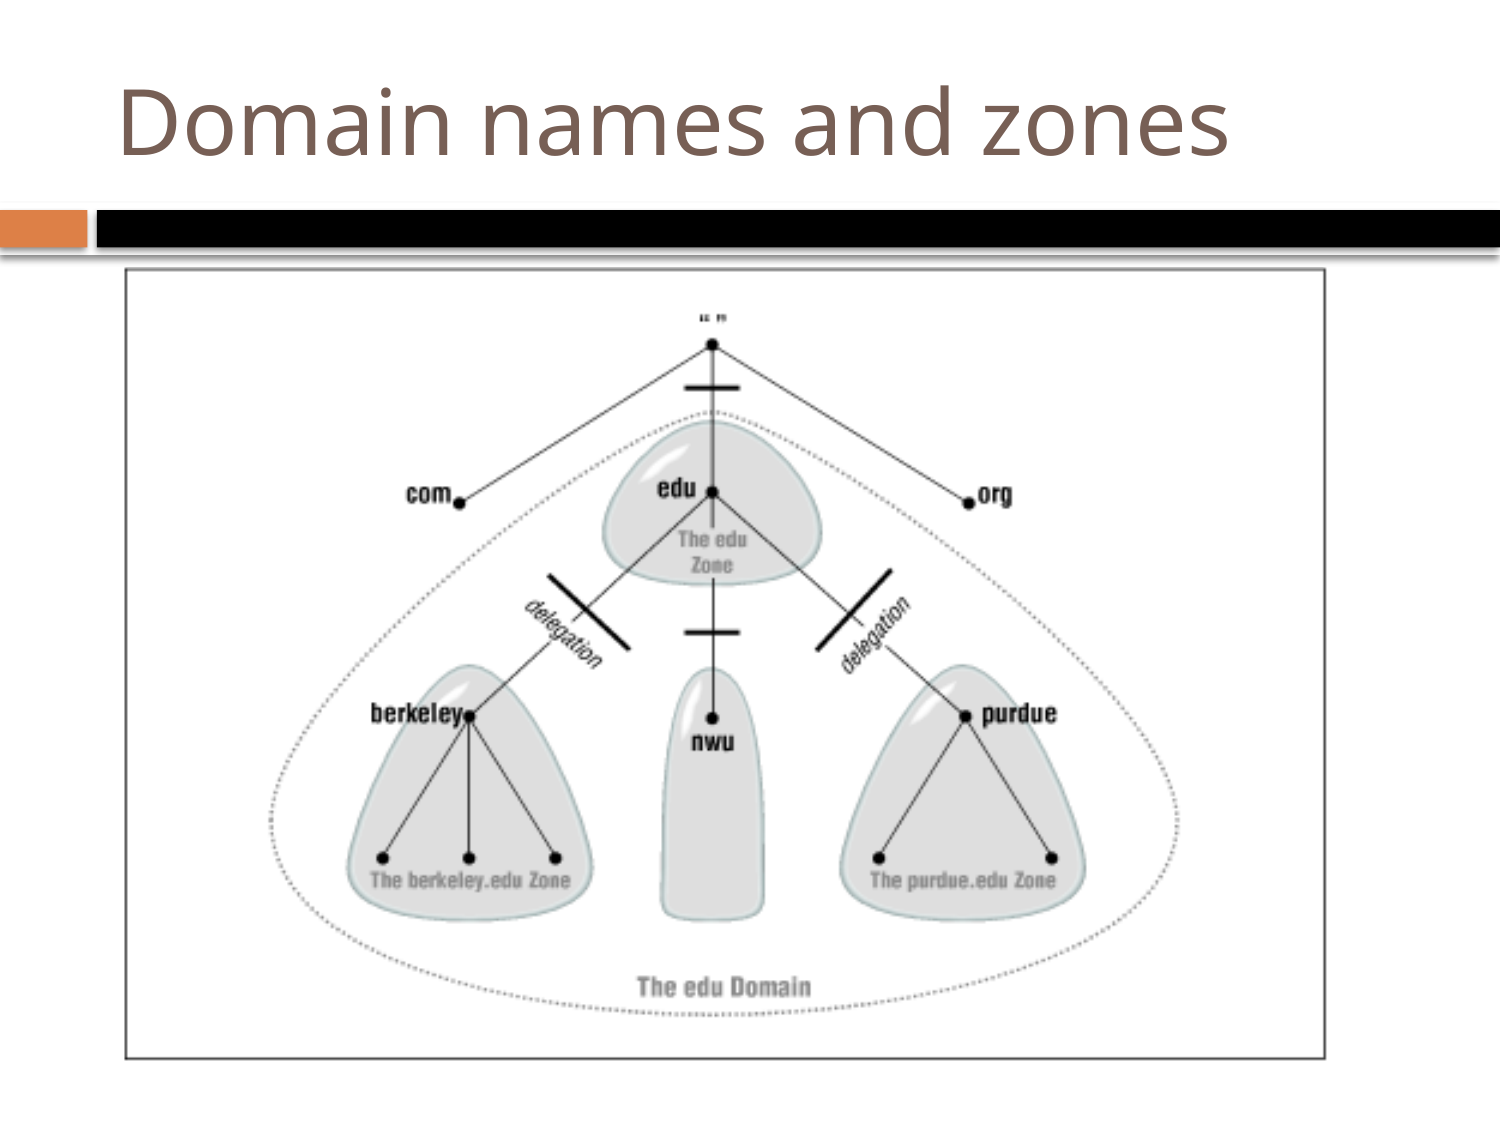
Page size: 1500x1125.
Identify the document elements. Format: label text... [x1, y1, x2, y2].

title Domain names and zones [100, 37, 1438, 200]
picture [123, 266, 1330, 1063]
